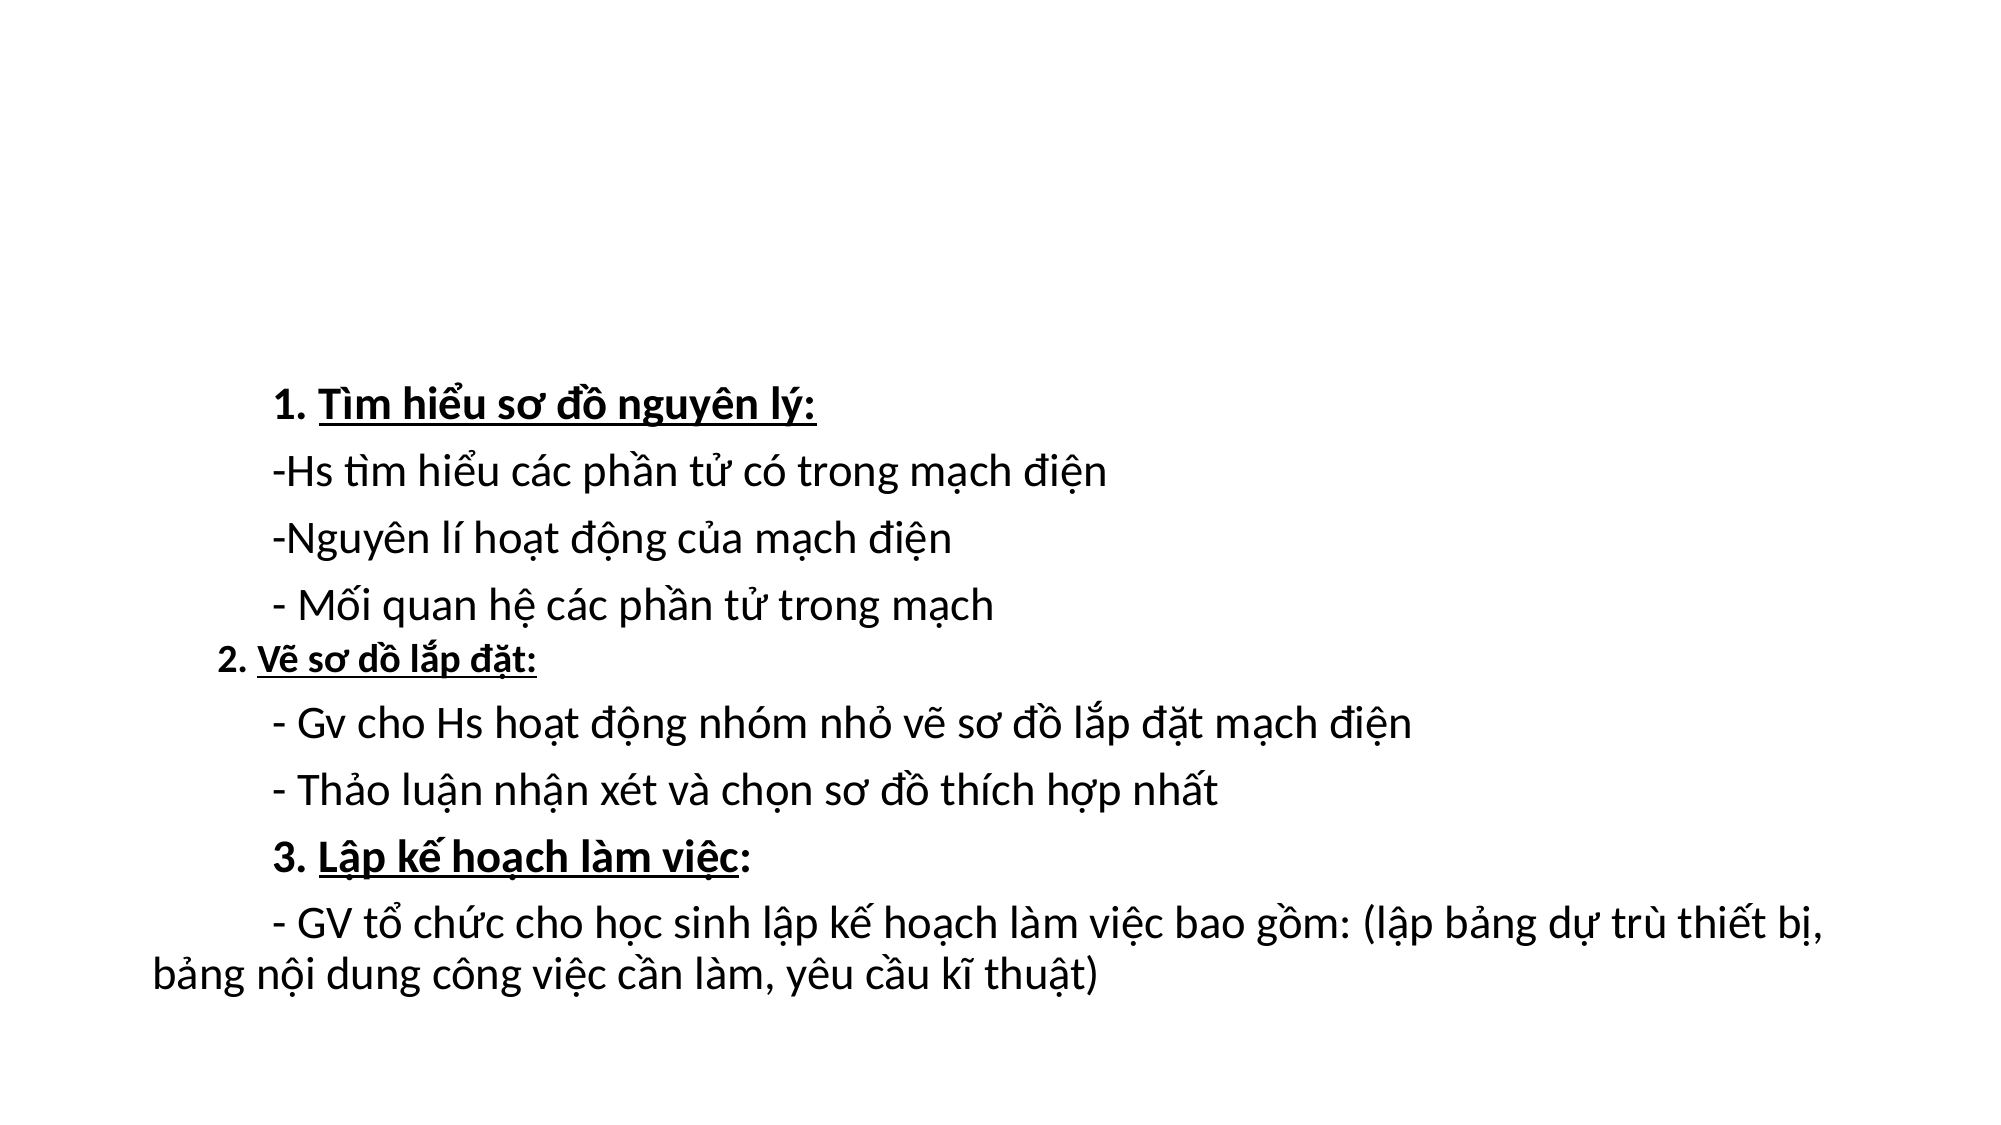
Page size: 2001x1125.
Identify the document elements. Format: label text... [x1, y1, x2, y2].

list 1. Tìm hiểu sơ đồ nguyên lý: -Hs tìm hiểu các phần tử có trong mạch điện -Nguyên lí hoạt động của mạch điện - Mối quan hệ các phần tử trong mạch 2. Vẽ sơ dồ lắp đặt: - Gv cho Hs hoạt động nhóm nhỏ vẽ sơ đồ lắp đặt mạch điện - Thảo luận nhận xét và chọn sơ đồ thích hợp nhất 3. Lập kế hoạch làm việc: - GV tổ chức cho học sinh lập kế hoạch làm việc bao gồm: (lập bảng dự trù thiết bị, bảng nội dung công việc cần làm, yêu cầu kĩ thuật) [137, 299, 1863, 1014]
